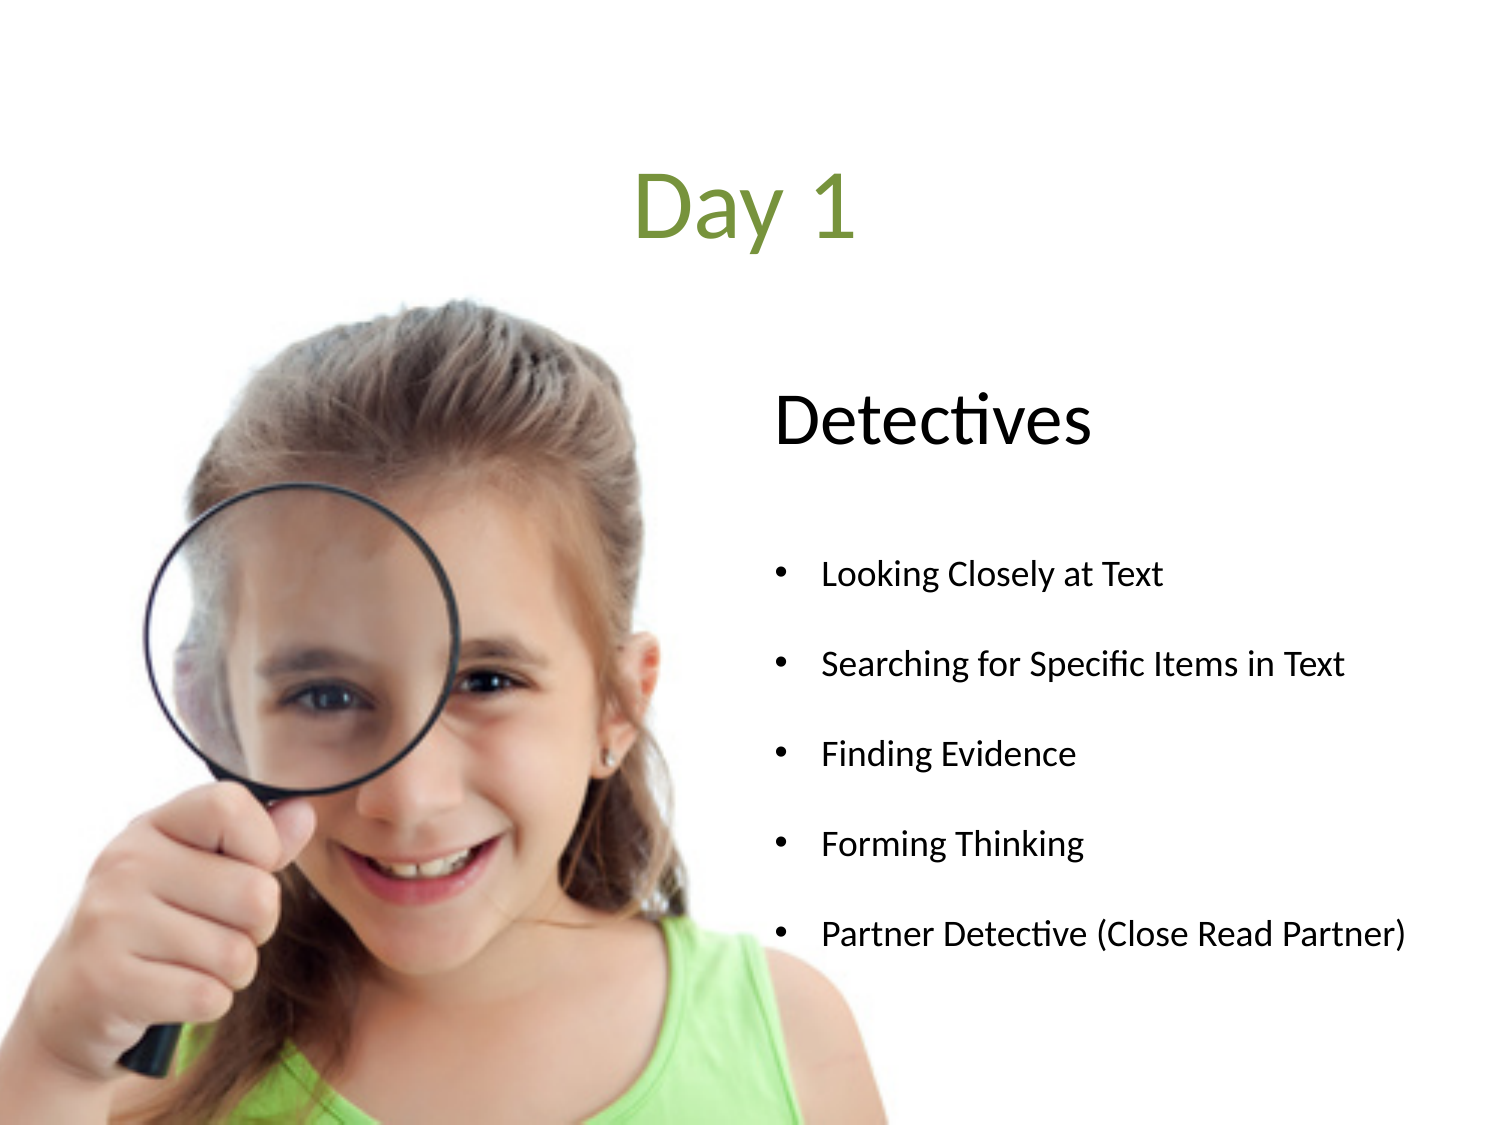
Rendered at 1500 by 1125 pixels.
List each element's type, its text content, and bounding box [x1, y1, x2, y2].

text_box Day 1 [26, 131, 1465, 267]
text_box Detectives Looking Closely at Text Searching for Specific Items in Text Finding Evidence Forming Thinking Partner Detective (Close Read Partner) [1143, 361, 1500, 962]
picture [0, 274, 1139, 1125]
